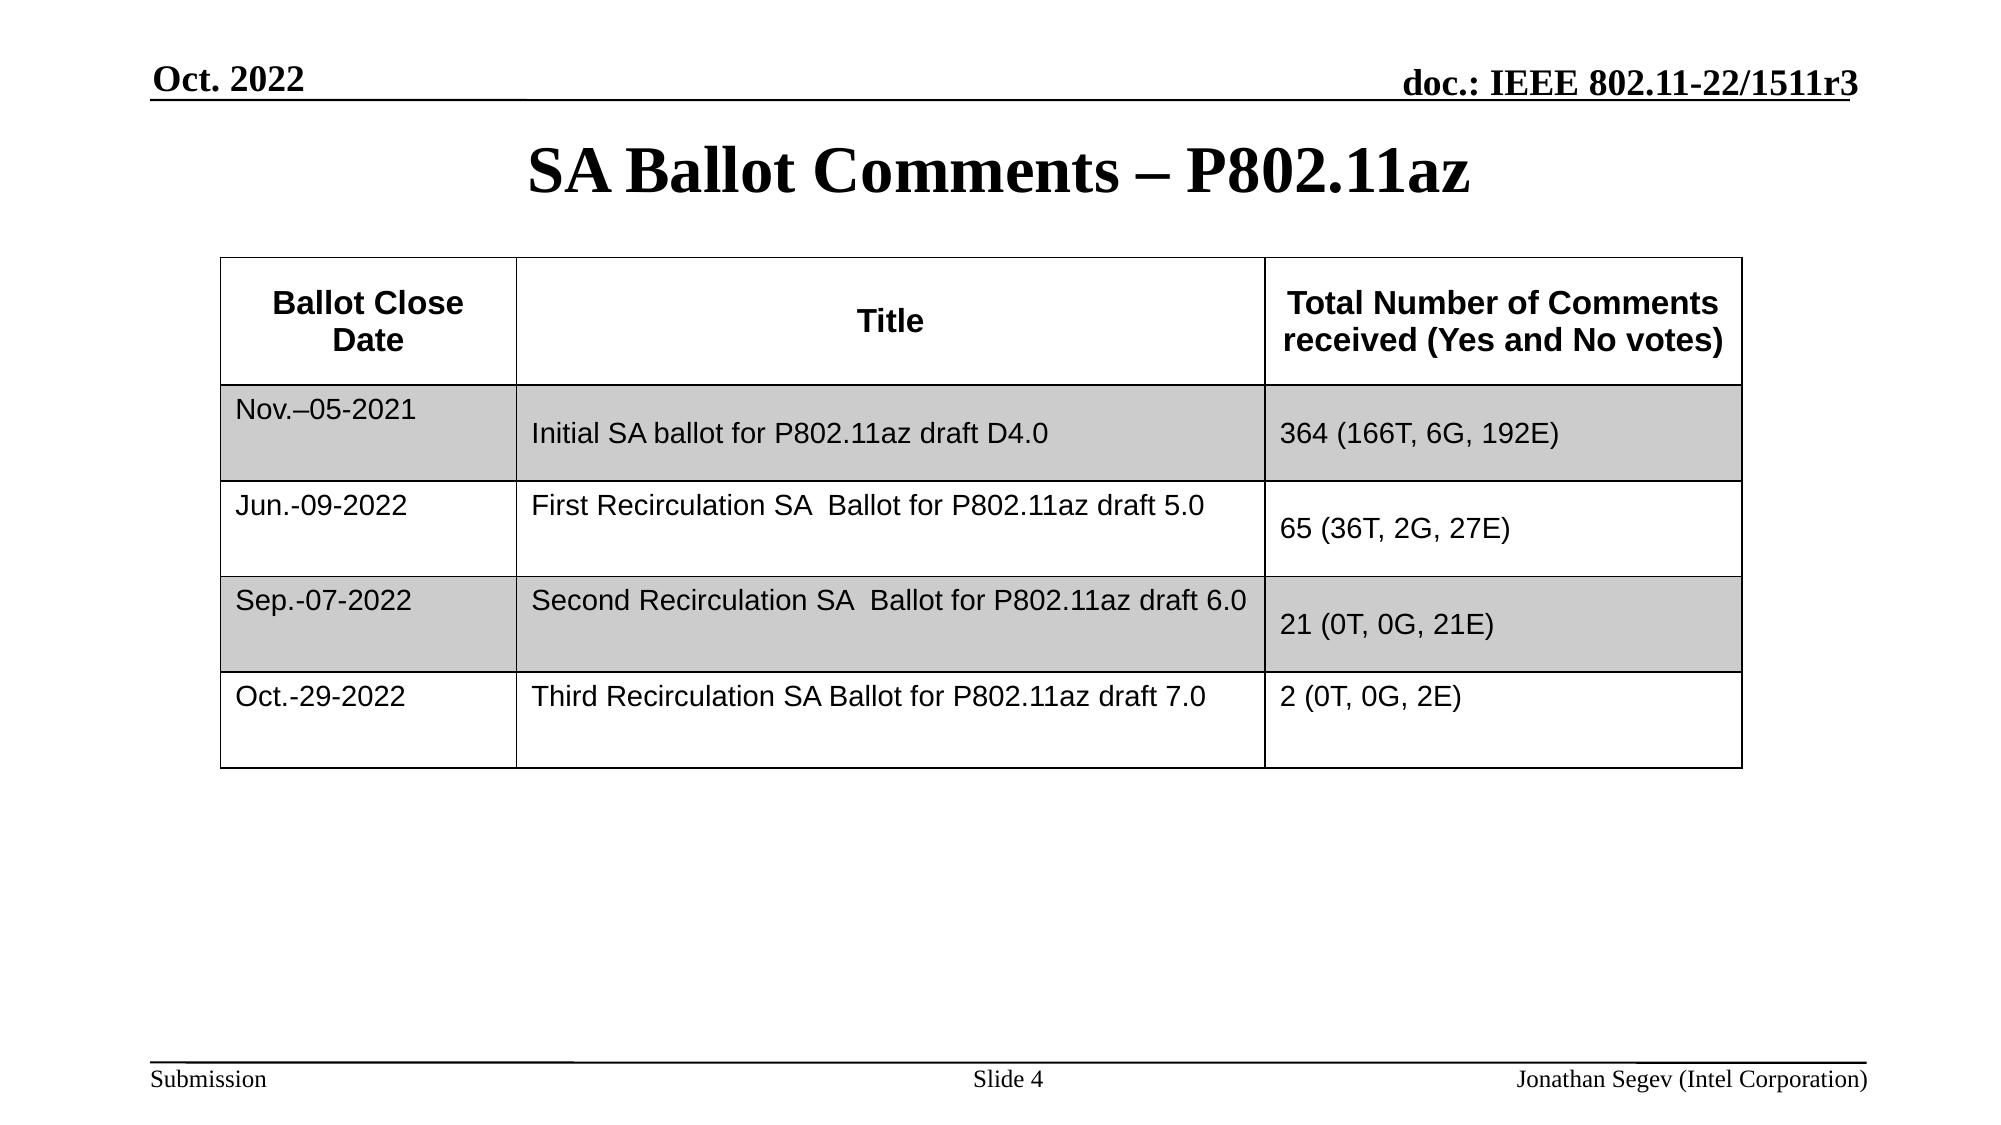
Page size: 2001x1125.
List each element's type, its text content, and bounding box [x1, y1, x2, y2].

table_header Title [517, 258, 1264, 384]
slide_number Slide 4 [950, 1061, 1067, 1123]
table_cell Jun.-09-2022 [221, 482, 516, 576]
title SA Ballot Comments – P802.11az [149, 112, 1850, 221]
table_cell 364 (166T, 6G, 192E) [1266, 386, 1741, 480]
table_cell Second Recirculation SA Ballot for P802.11az draft 6.0 [517, 577, 1264, 671]
table_cell 2 (0T, 0G, 2E) [1266, 673, 1741, 767]
footer Jonathan Segev (Intel Corporation) [1171, 1061, 1869, 1093]
table_cell Oct.-29-2022 [221, 673, 516, 767]
table_cell Nov.–05-2021 [221, 386, 516, 480]
table_header Ballot Close Date [221, 258, 516, 384]
table_cell 65 (36T, 2G, 27E) [1266, 482, 1741, 576]
table_cell Initial SA ballot for P802.11az draft D4.0 [517, 386, 1264, 480]
table_cell First Recirculation SA Ballot for P802.11az draft 5.0 [517, 482, 1264, 576]
table_cell Third Recirculation SA Ballot for P802.11az draft 7.0 [517, 673, 1264, 767]
table_cell Sep.-07-2022 [221, 577, 516, 671]
table_header Total Number of Comments received (Yes and No votes) [1266, 258, 1741, 384]
table_cell 21 (0T, 0G, 21E) [1266, 577, 1741, 671]
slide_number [152, 54, 563, 100]
